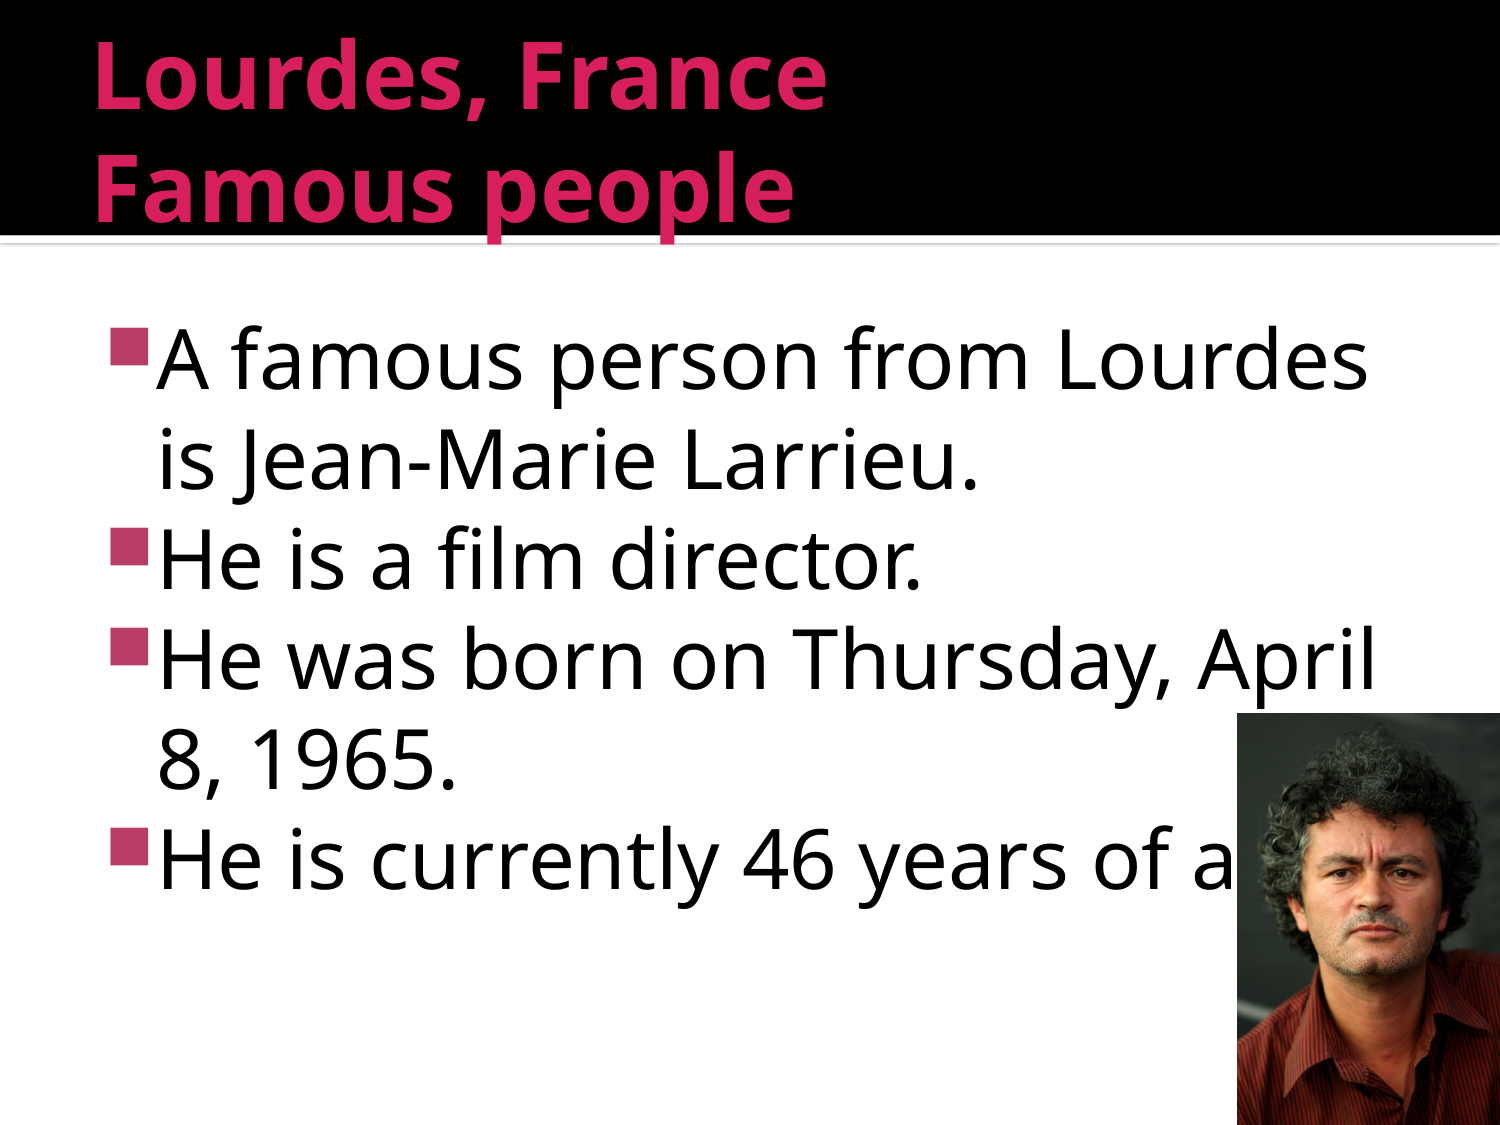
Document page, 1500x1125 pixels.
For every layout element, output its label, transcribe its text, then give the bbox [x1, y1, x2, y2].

title Lourdes, France Famous people [75, 25, 1425, 231]
list A famous person from Lourdes is Jean-Marie Larrieu. He is a film director. He was born on Thursday, April 8, 1965. He is currently 46 years of age. [75, 291, 1425, 1050]
picture [1237, 713, 1500, 1125]
